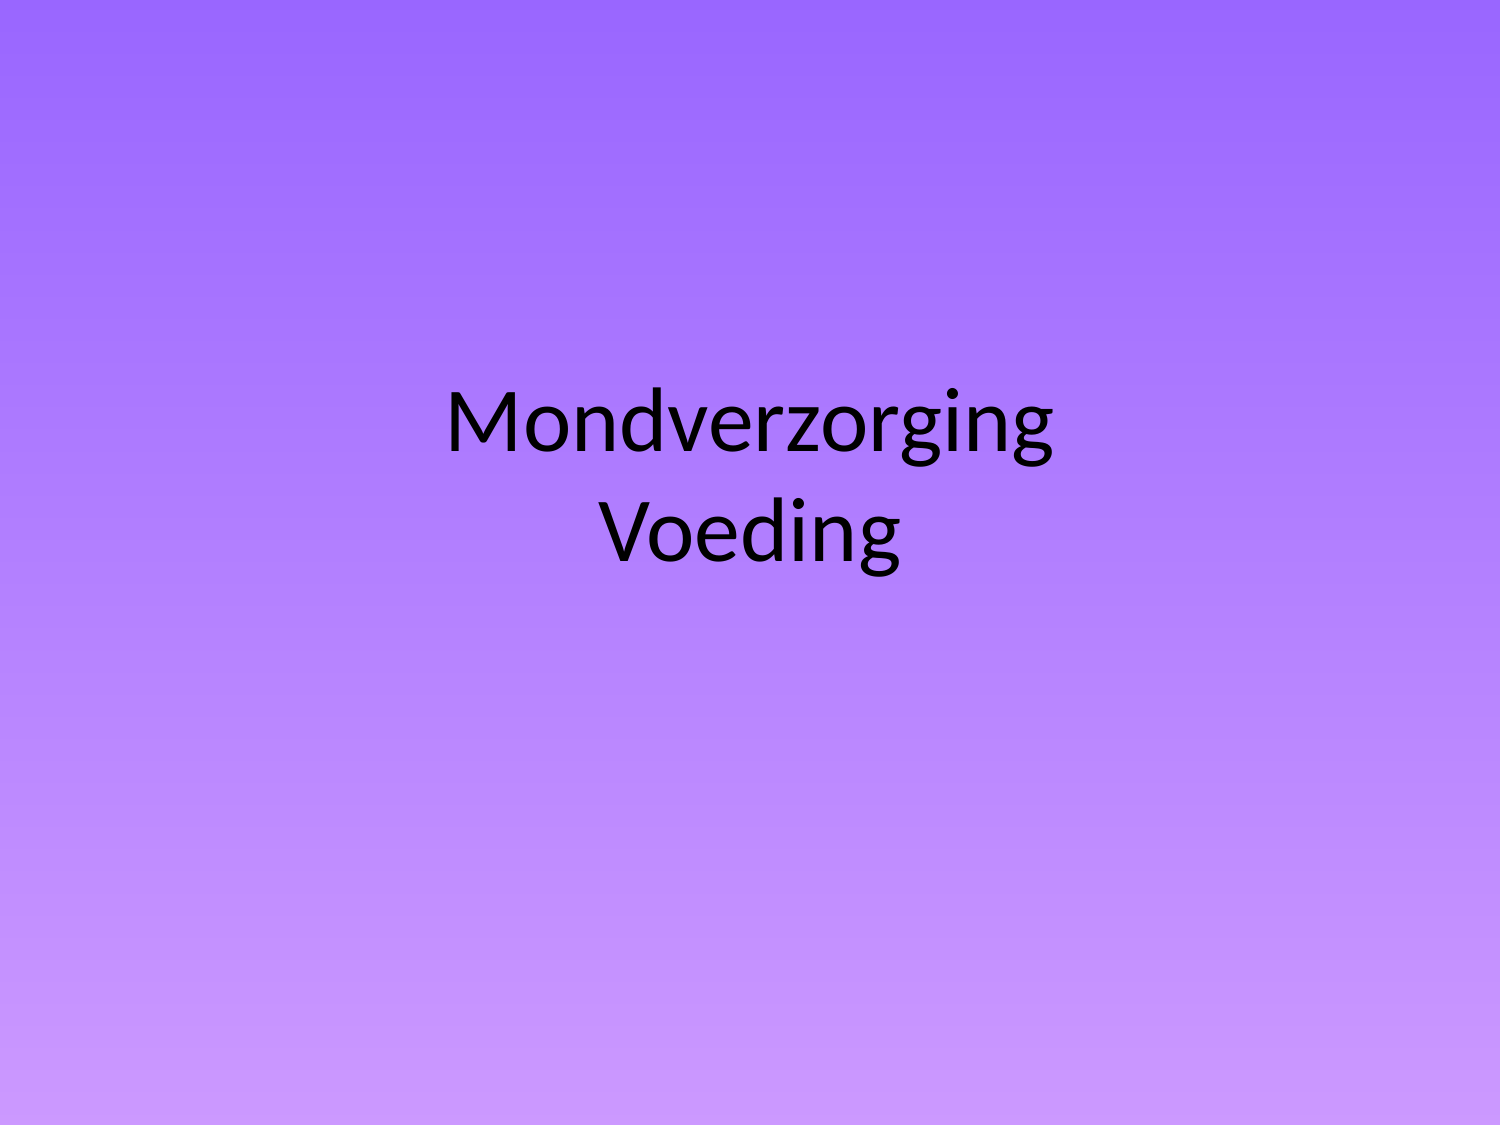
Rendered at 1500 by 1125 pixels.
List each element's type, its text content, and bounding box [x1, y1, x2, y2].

title Mondverzorging Voeding [112, 349, 1388, 591]
